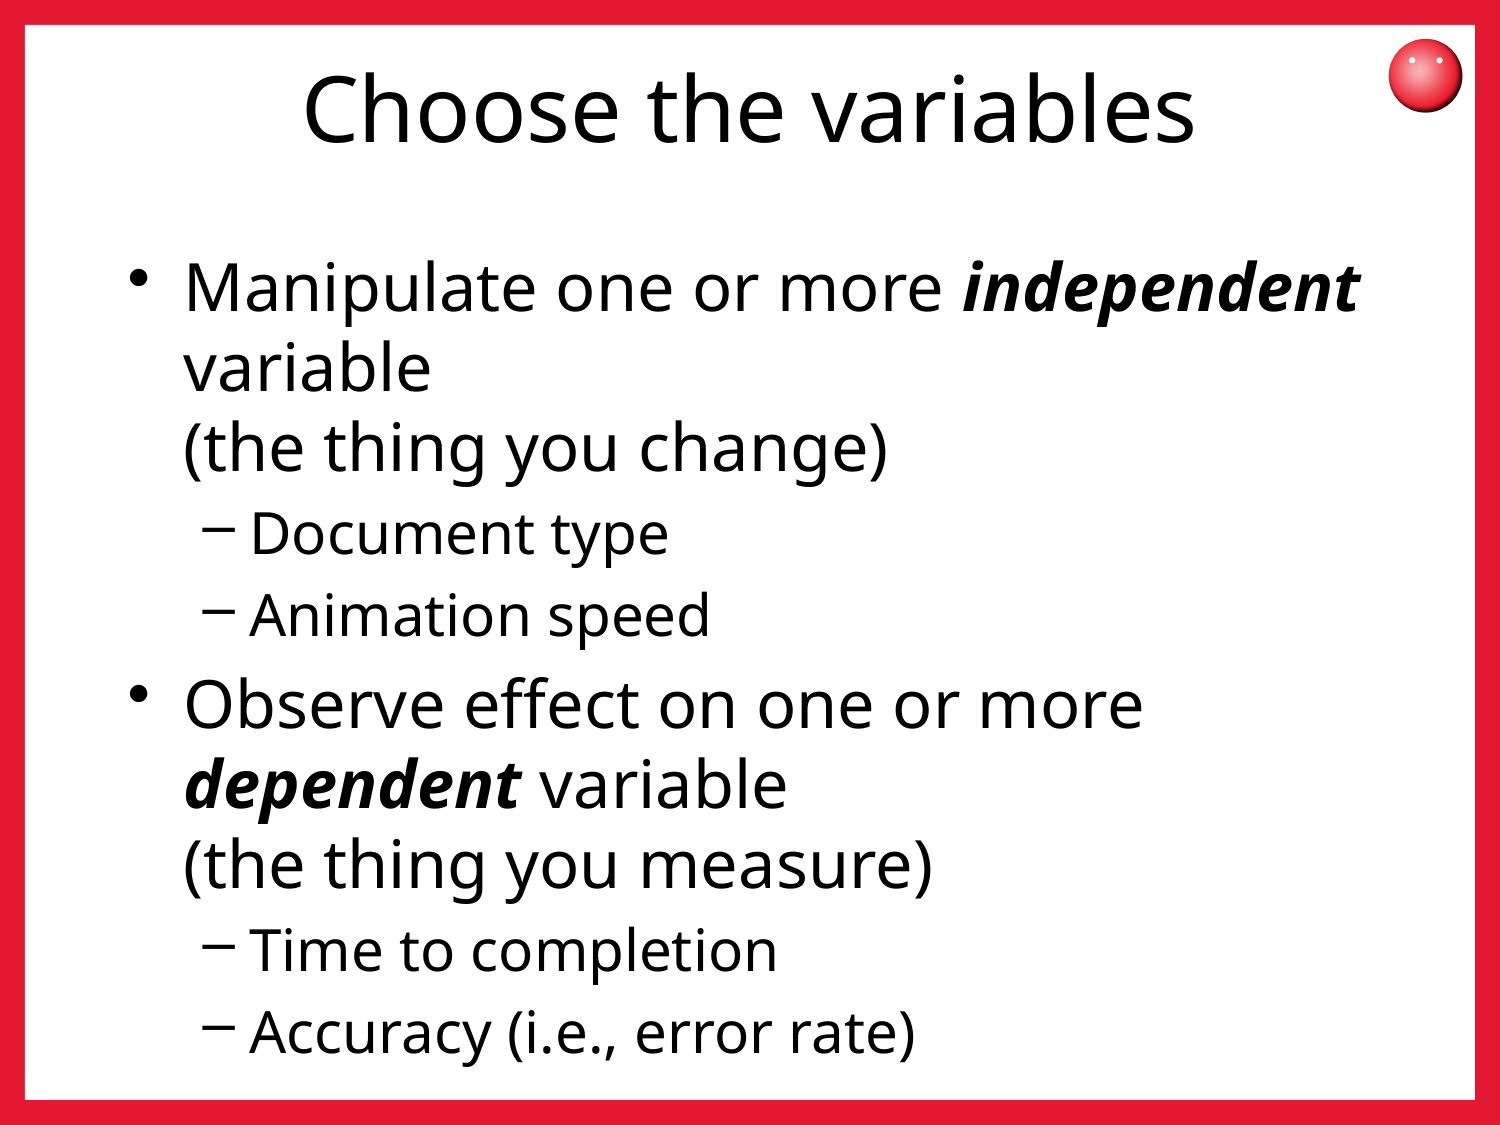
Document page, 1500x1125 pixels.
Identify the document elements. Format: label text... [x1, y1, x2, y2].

title Choose the variables [112, 12, 1388, 201]
picture [1388, 37, 1464, 114]
list Manipulate one or more independent variable (the thing you change) Document type Animation speed Observe effect on one or more dependent variable (the thing you measure) Time to completion Accuracy (i.e., error rate) [112, 237, 1388, 913]
